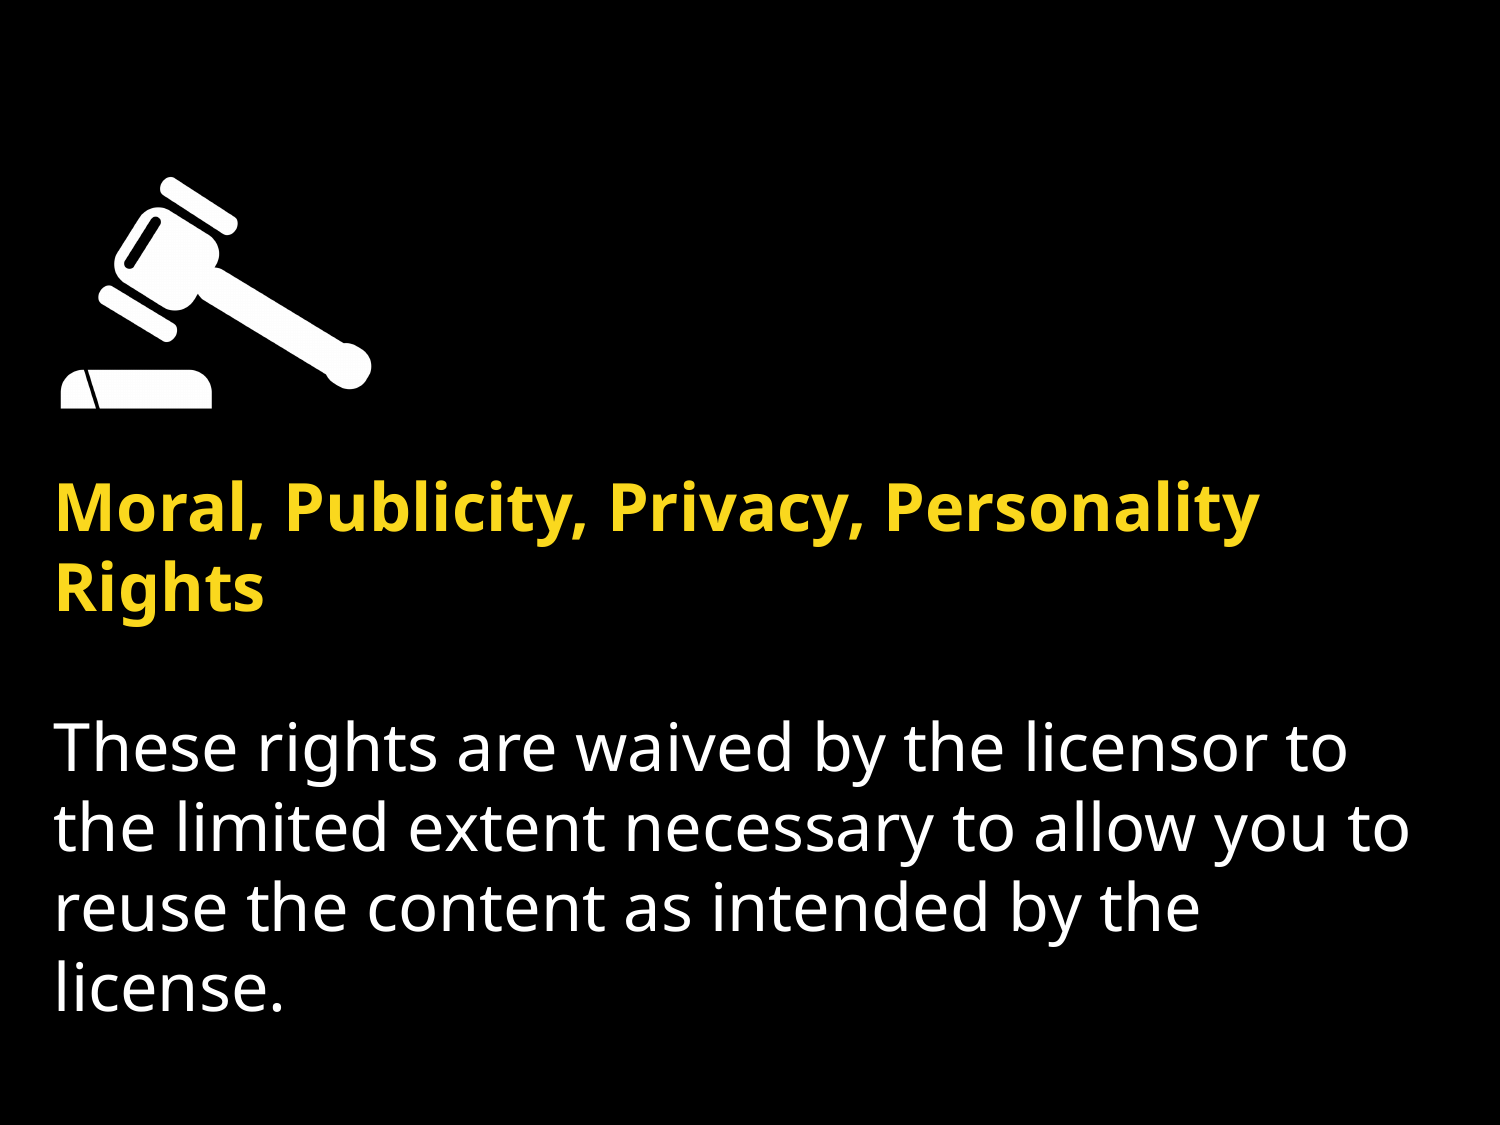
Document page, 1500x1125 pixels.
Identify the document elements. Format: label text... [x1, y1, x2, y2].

text_box Moral, Publicity, Privacy, Personality Rights These rights are waived by the licensor to the limited extent necessary to allow you to reuse the content as intended by the license. [49, 460, 1450, 964]
picture [49, 126, 384, 462]
